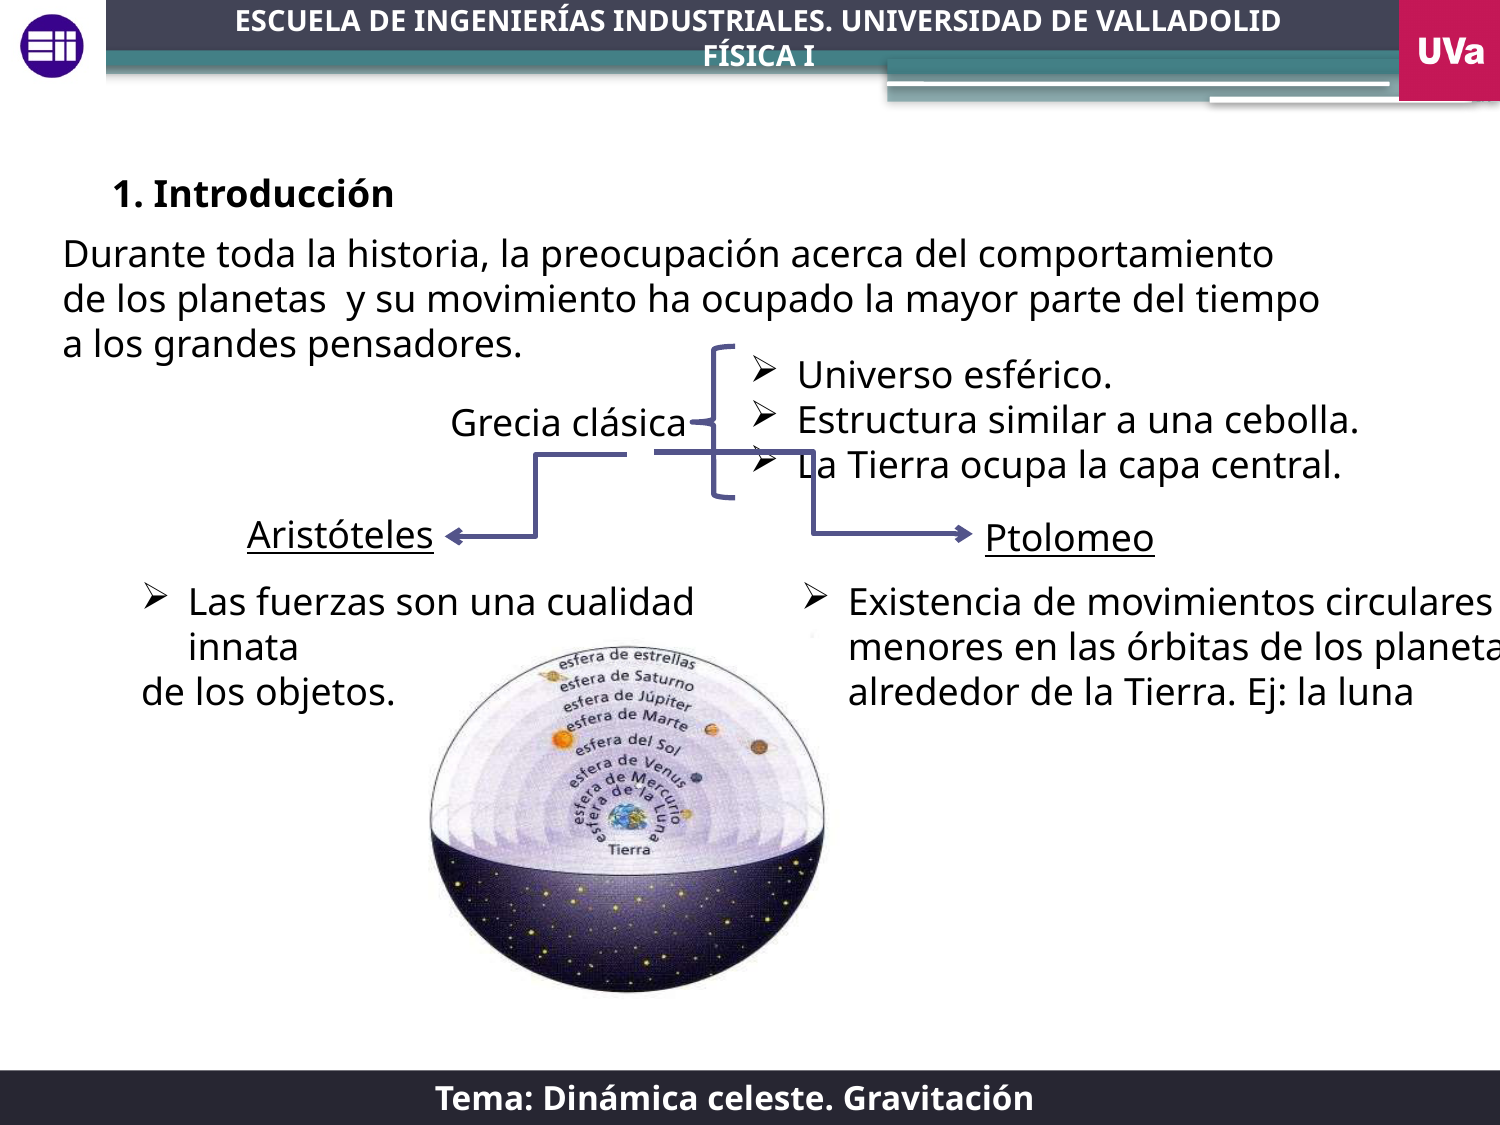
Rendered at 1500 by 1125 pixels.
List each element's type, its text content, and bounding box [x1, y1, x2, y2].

text_box ESCUELA DE INGENIERÍAS INDUSTRIALES. UNIVERSIDAD DE VALLADOLID FÍSICA I [219, 0, 1298, 80]
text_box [444, 454, 627, 537]
text_box [691, 345, 736, 449]
text_box Tema: Dinámica celeste. Gravitación [420, 1069, 1051, 1125]
text_box Las fuerzas son una cualidad innata de los objetos. [126, 571, 786, 721]
text_box Durante toda la historia, la preocupación acerca del comportamiento de los planetas y su movimiento ha ocupado la mayor parte del tiempo a los grandes pensadores. [47, 223, 1337, 373]
text_box Grecia clásica [435, 391, 702, 452]
text_box Aristóteles [232, 503, 449, 564]
picture [0, 0, 106, 97]
text_box [0, 1069, 420, 1125]
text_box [653, 451, 973, 535]
text_box [1051, 1069, 1500, 1125]
text_box Existencia de movimientos circulares menores en las órbitas de los planetas alrededor de la Tierra. Ej: la luna [786, 571, 1500, 721]
text_box Ptolomeo [969, 506, 1170, 567]
picture [1399, 0, 1500, 102]
text_box 1. Introducción [97, 162, 411, 223]
picture [408, 629, 845, 1000]
text_box Universo esférico. Estructura similar a una cebolla. La Tierra ocupa la capa central. [735, 344, 1486, 494]
